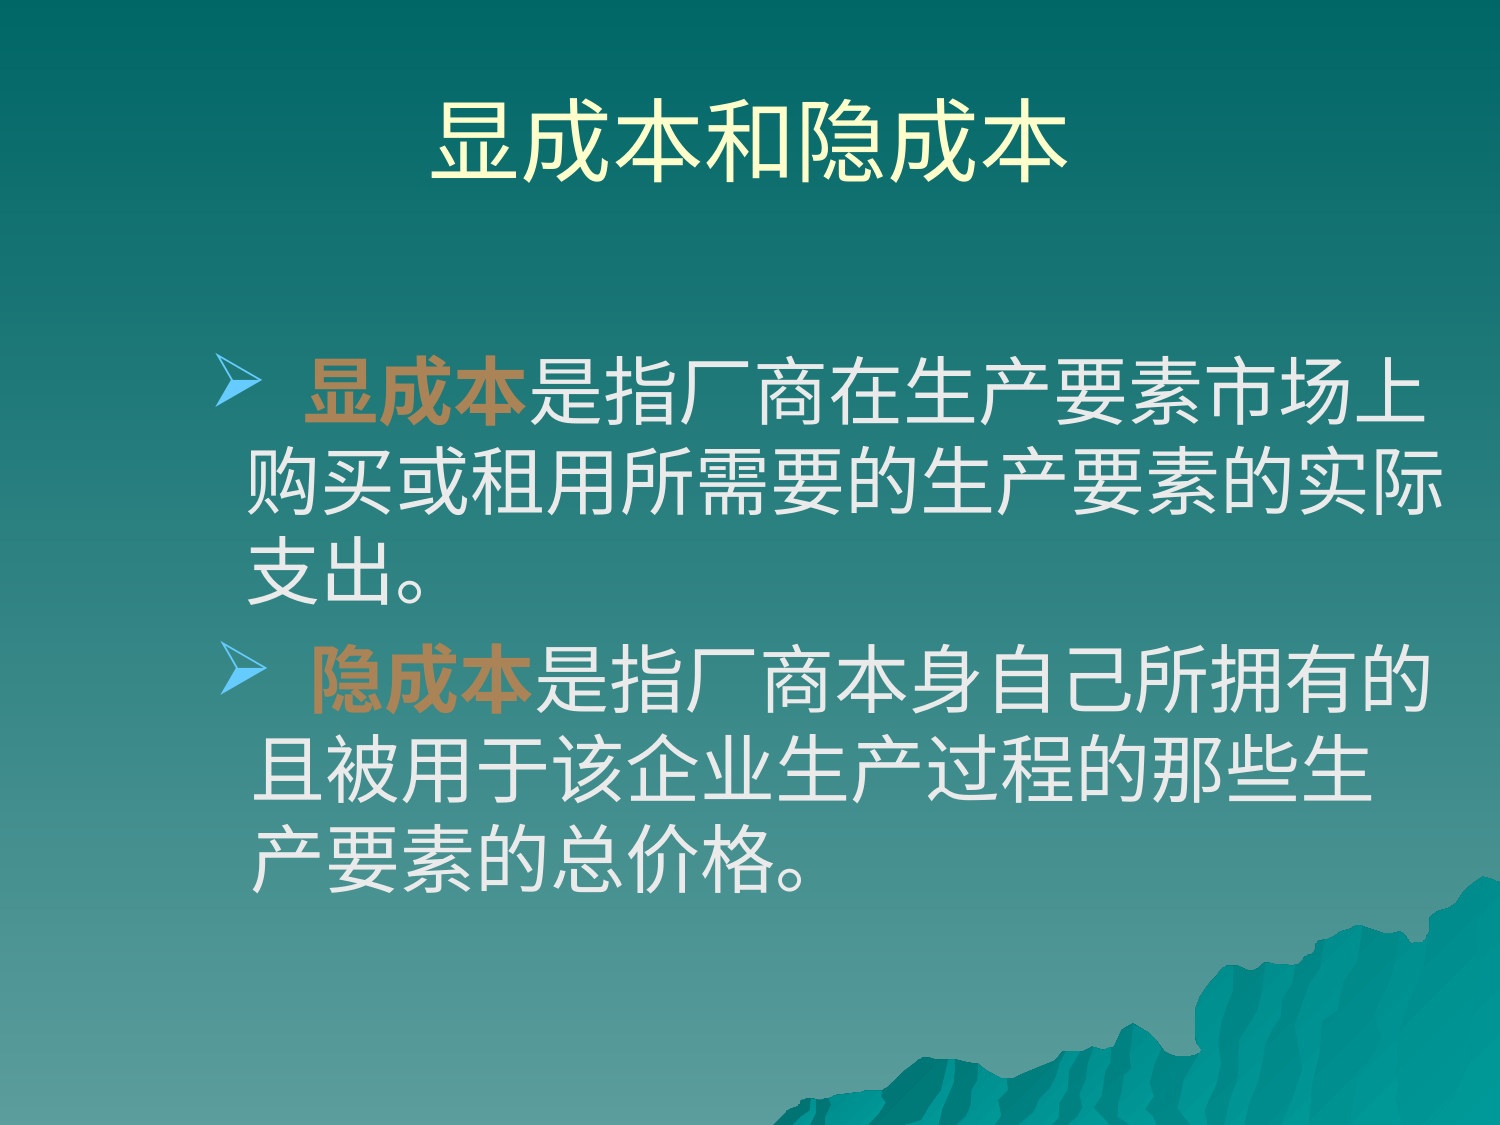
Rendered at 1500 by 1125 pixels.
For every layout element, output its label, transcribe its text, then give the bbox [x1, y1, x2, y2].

text_box 显成本是指厂商在生产要素市场上购买或租用所需要的生产要素的实际支出。 [194, 337, 1463, 623]
text_box 隐成本是指厂商本身自己所拥有的且被用于该企业生产过程的那些生产要素的总价格。 [200, 624, 1450, 910]
title 显成本和隐成本 [75, 45, 1425, 233]
